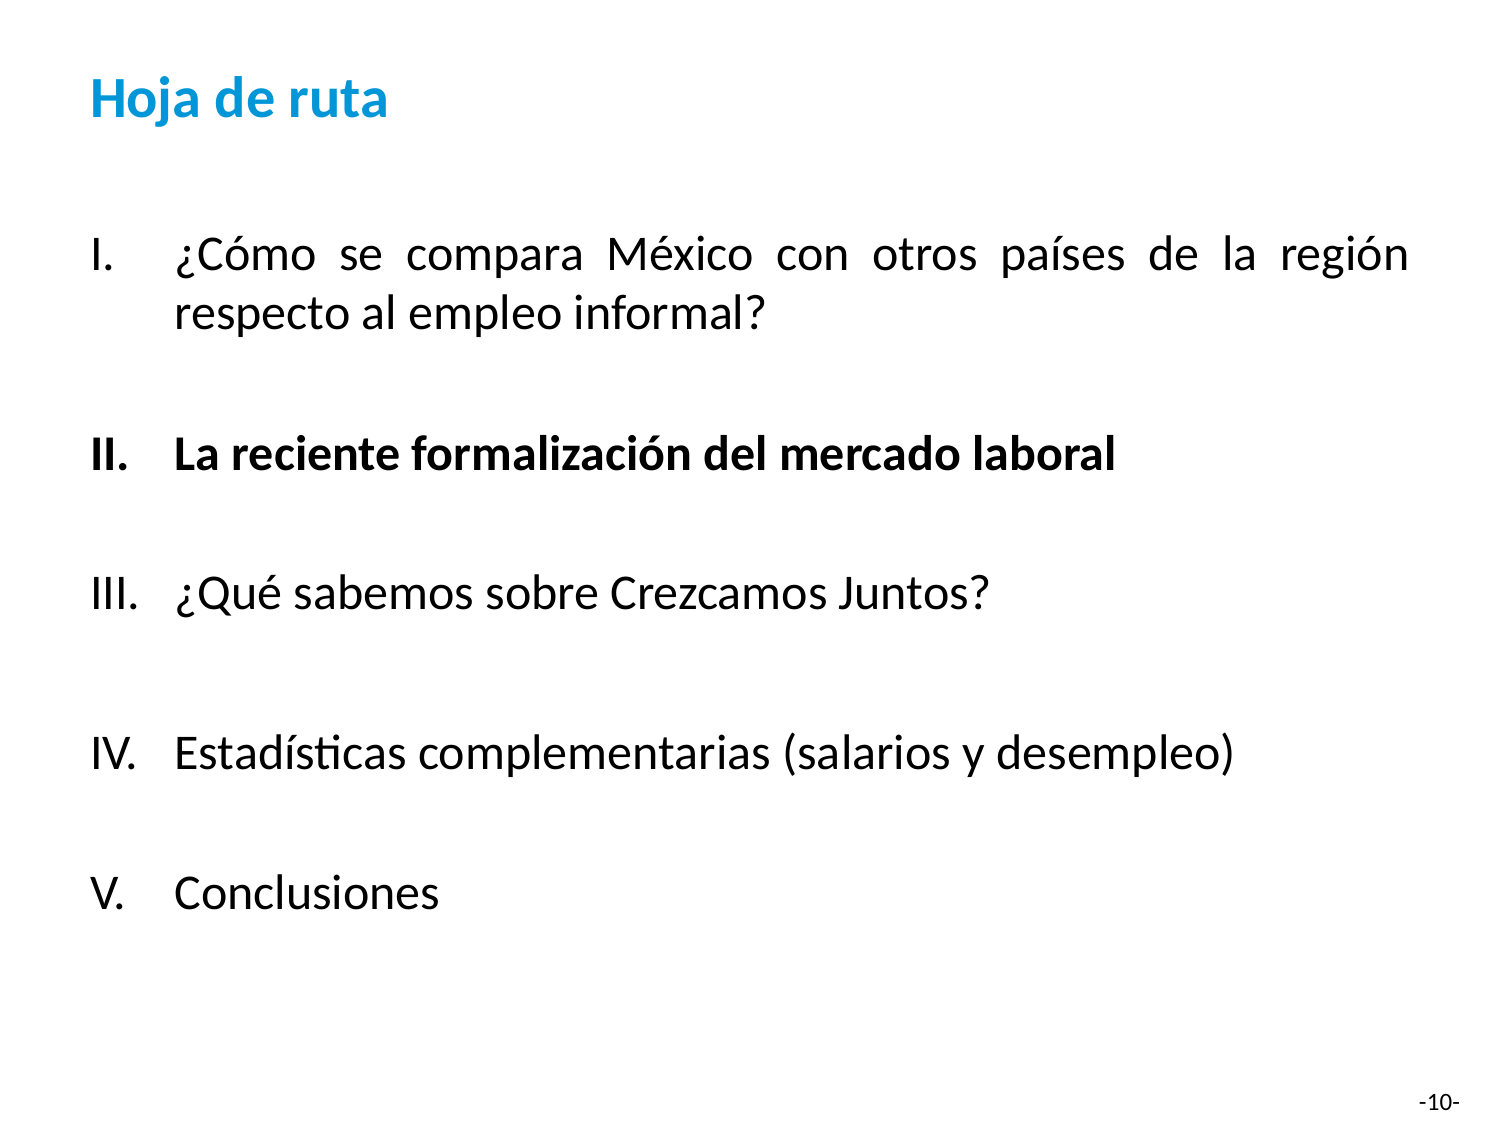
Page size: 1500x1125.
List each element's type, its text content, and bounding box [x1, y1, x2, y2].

list ¿Cómo se compara México con otros países de la región respecto al empleo informal? La reciente formalización del mercado laboral ¿Qué sabemos sobre Crezcamos Juntos? Estadísticas complementarias (salarios y desempleo) Conclusiones [75, 212, 1425, 993]
title Hoja de ruta [75, 0, 1425, 188]
slide_number -10- [1125, 1077, 1475, 1125]
